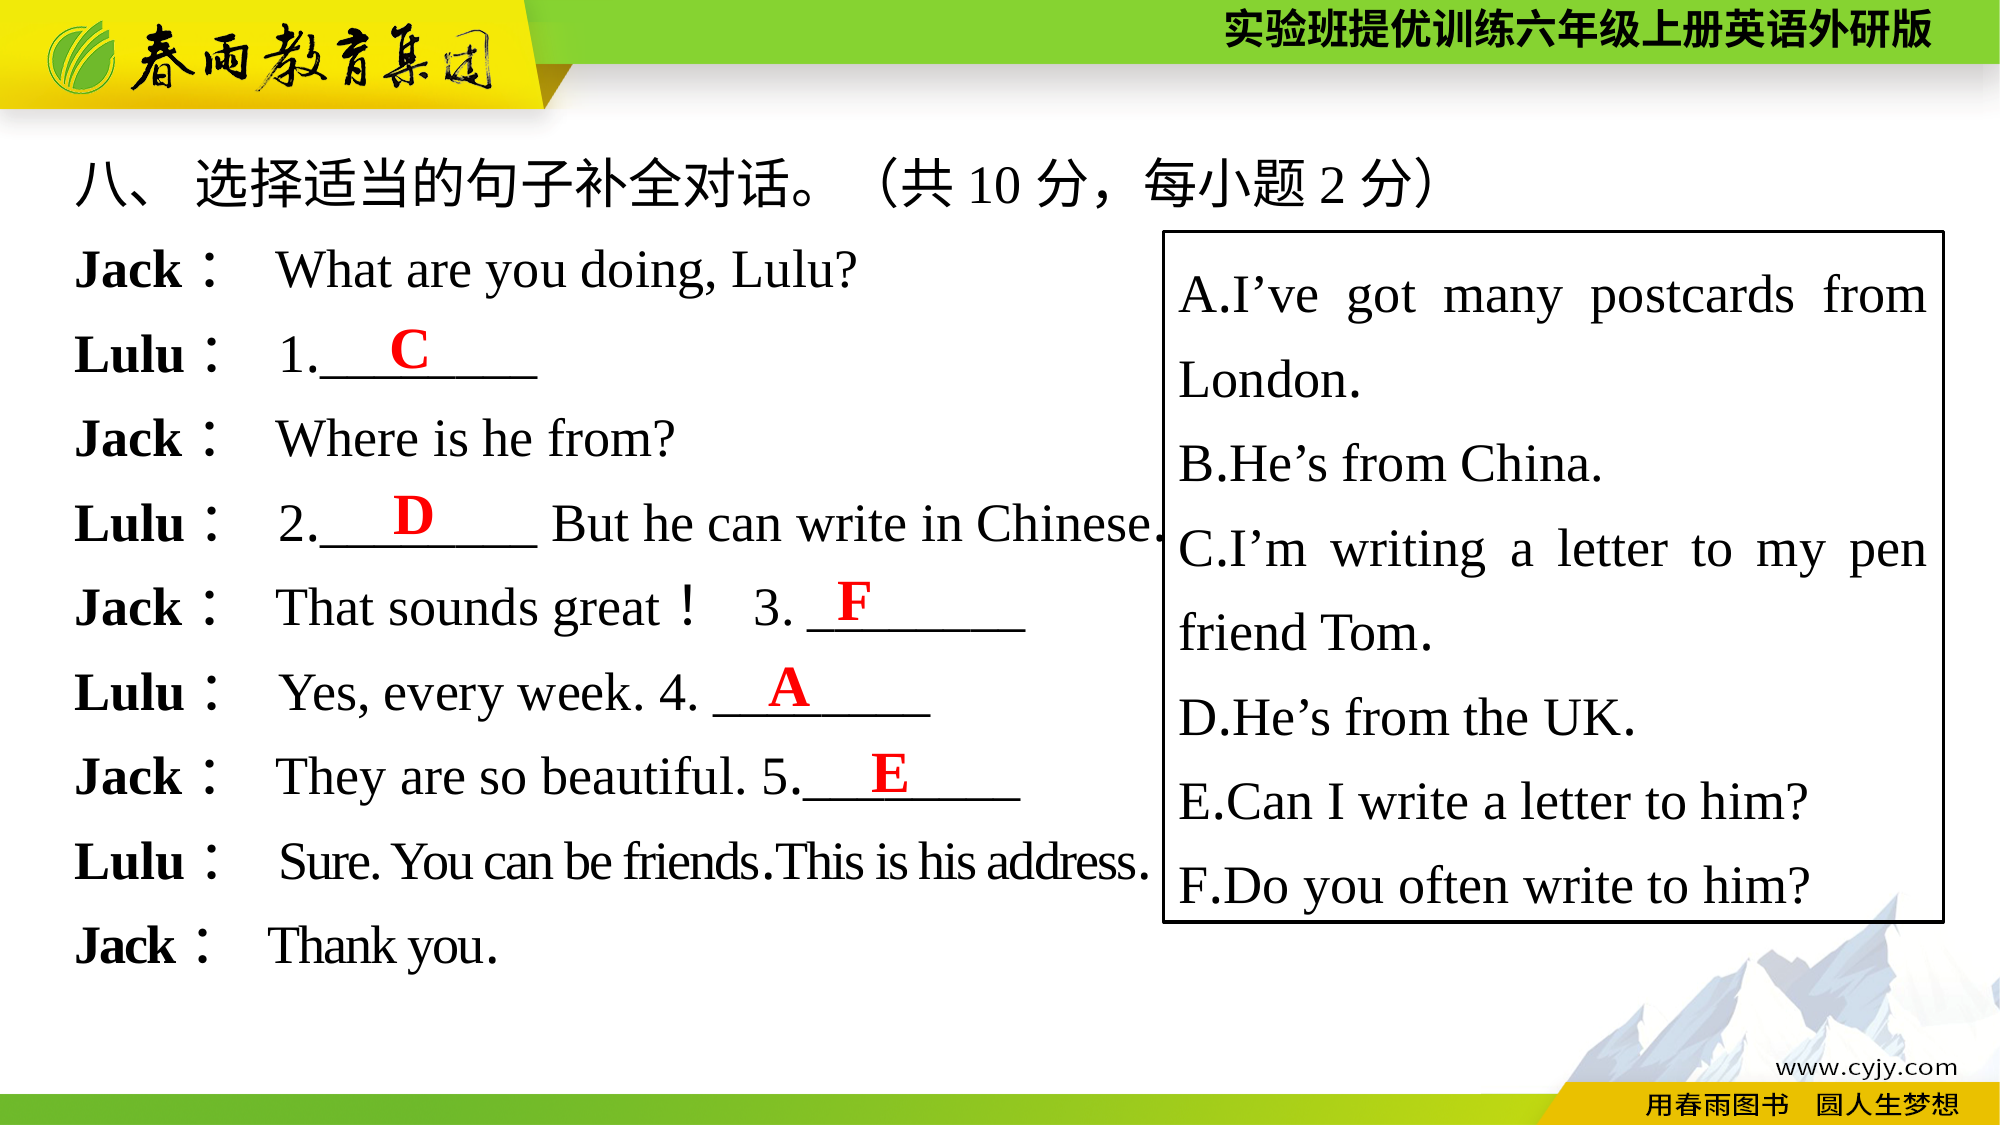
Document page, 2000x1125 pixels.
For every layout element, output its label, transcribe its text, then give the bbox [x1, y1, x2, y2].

text_box C [374, 302, 447, 388]
picture [0, 0, 2000, 1125]
text_box A [753, 640, 826, 726]
text_box F [823, 554, 889, 640]
text_box A.I’ve got many postcards from London. B.He’s from China. C.I’m writing a letter to my pen friend Tom. D.He’s from the UK. E.Can I write a letter to him? F.Do you often write to him? [1163, 231, 1944, 922]
text_box D [379, 469, 451, 554]
list 八、 选择适当的句子补全对话。（共10分，每小题2分） Jack： What are you doing, Lulu? Lulu： 1.________ Jack： Where is he from? Lulu： 2.________ But he can write in Chinese. Jack： That sounds great！ 3. ________ Lulu： Yes, every week. 4. ________ Jack： They are so beautiful. 5.________ Lulu： Sure. You can be friends.This is his address. Jack： Thank you. [59, 122, 1944, 991]
text_box E [856, 726, 925, 812]
